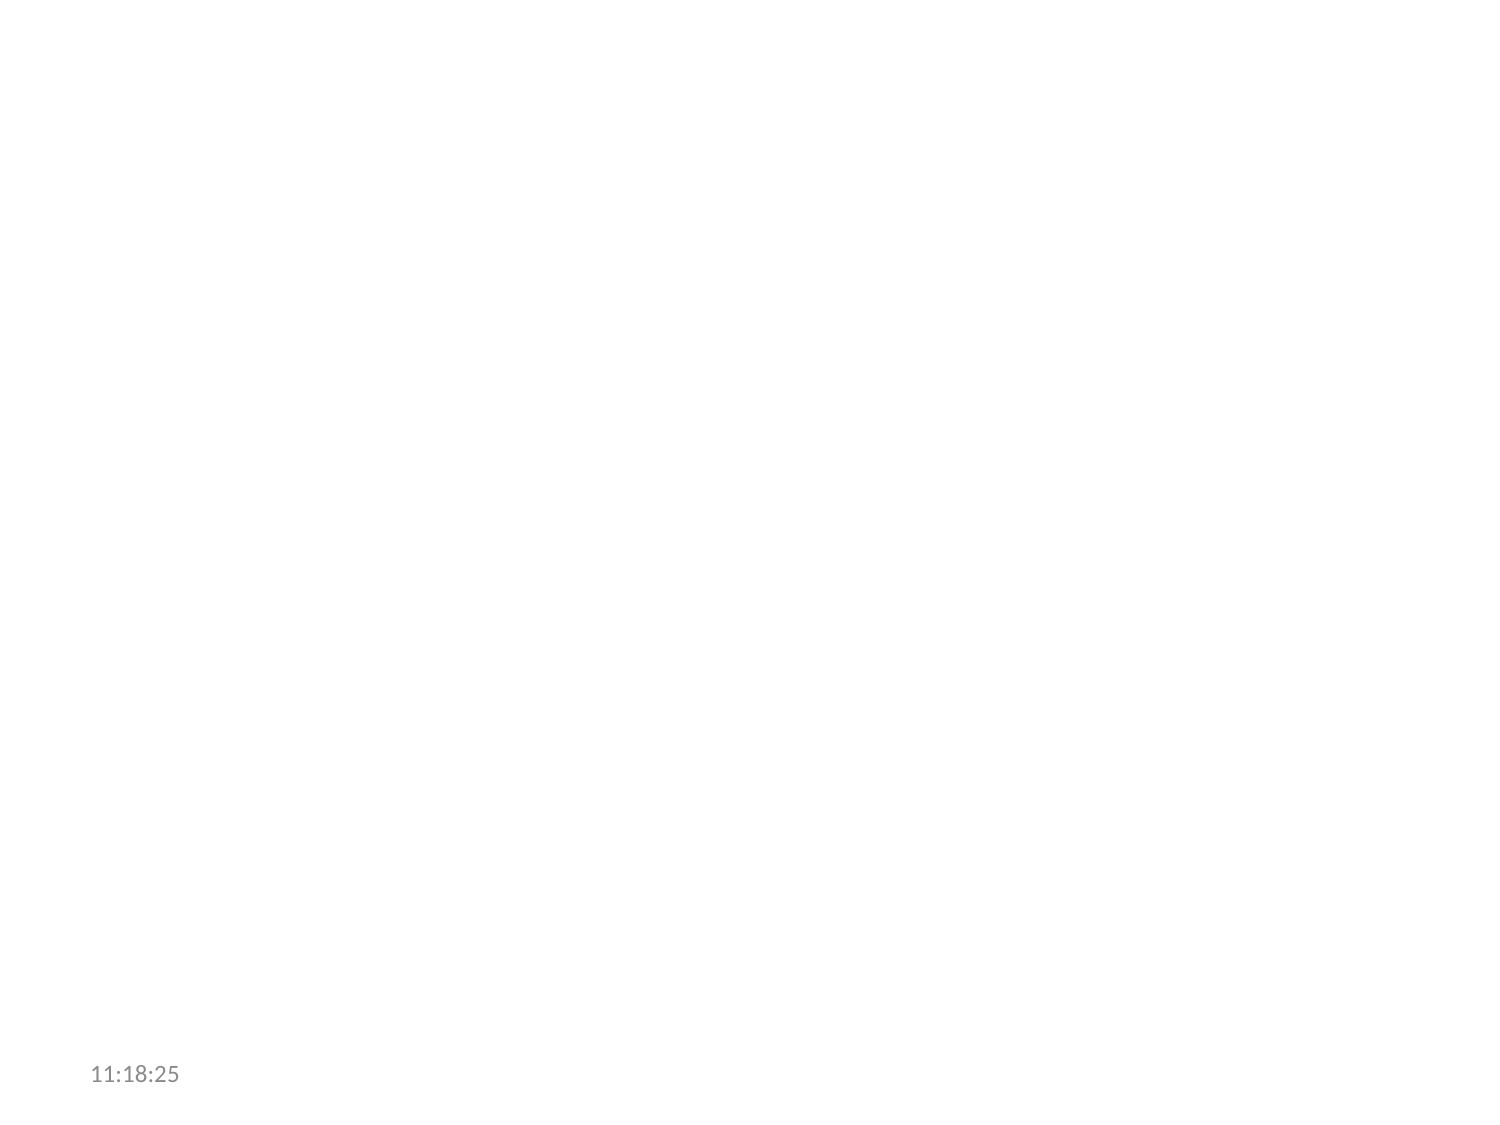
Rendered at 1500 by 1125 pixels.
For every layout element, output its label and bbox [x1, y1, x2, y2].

slide_number [75, 1042, 425, 1103]
